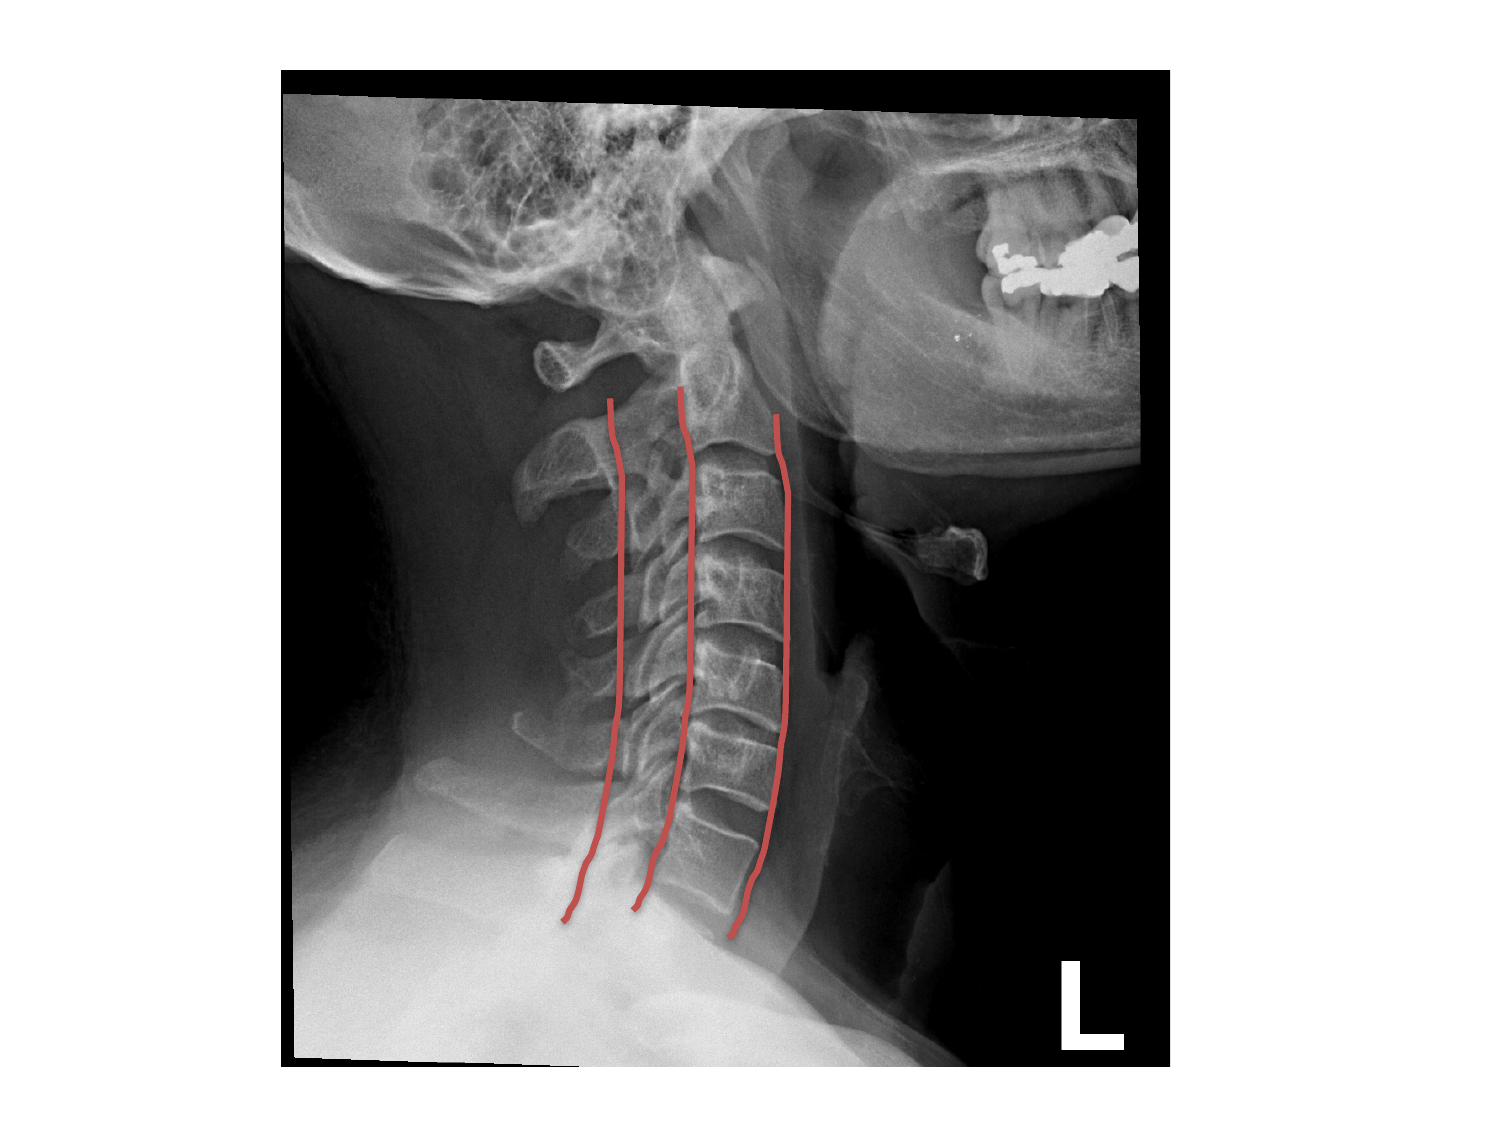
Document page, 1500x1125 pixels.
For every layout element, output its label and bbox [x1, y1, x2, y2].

picture [280, 70, 1171, 1067]
